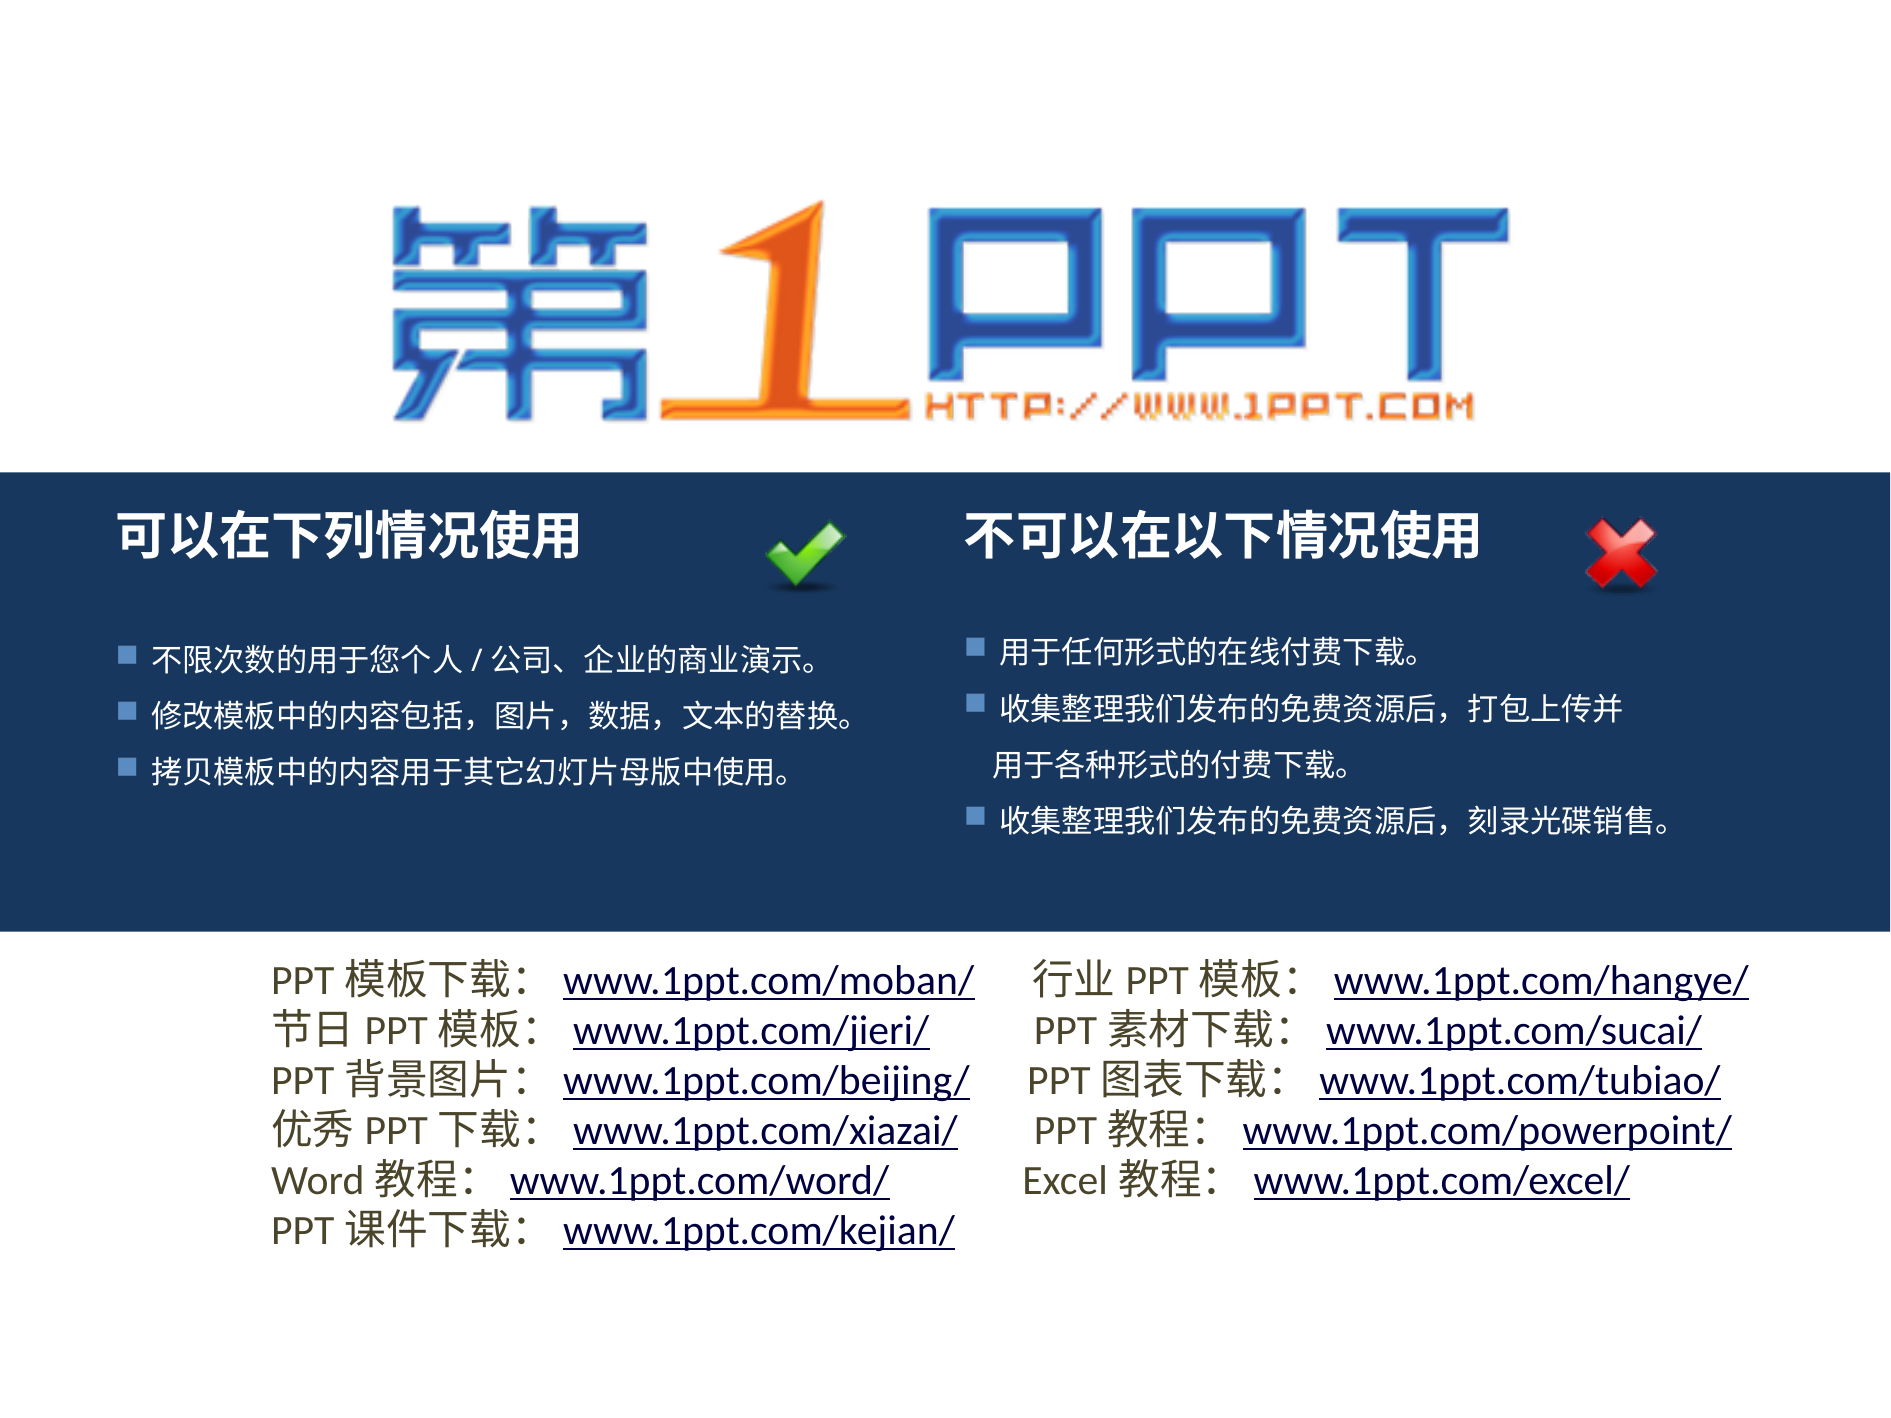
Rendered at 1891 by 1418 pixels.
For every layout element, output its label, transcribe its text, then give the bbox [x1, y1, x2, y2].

text_box PPT模板下载：www.1ppt.com/moban/ 行业PPT模板：www.1ppt.com/hangye/ 节日PPT模板：www.1ppt.com/jieri/ PPT素材下载：www.1ppt.com/sucai/ PPT背景图片：www.1ppt.com/beijing/ PPT图表下载：www.1ppt.com/tubiao/ 优秀PPT下载：www.1ppt.com/xiazai/ PPT教程：www.1ppt.com/powerpoint/ Word教程：www.1ppt.com/word/ Excel教程：www.1ppt.com/excel/ PPT课件下载：www.1ppt.com/kejian/ [250, 932, 1891, 1381]
text_box 不可以在以下情况使用 用于任何形式的在线付费下载。 收集整理我们发布的免费资源后，打包上传并 用于各种形式的付费下载。 收集整理我们发布的免费资源后，刻录光碟销售。 [945, 493, 1794, 903]
picture [169, 35, 1764, 596]
text_box [0, 472, 1891, 932]
text_box 可以在下列情况使用 不限次数的用于您个人/公司、企业的商业演示。 修改模板中的内容包括，图片，数据，文本的替换。 拷贝模板中的内容用于其它幻灯片母版中使用。 [96, 493, 945, 903]
